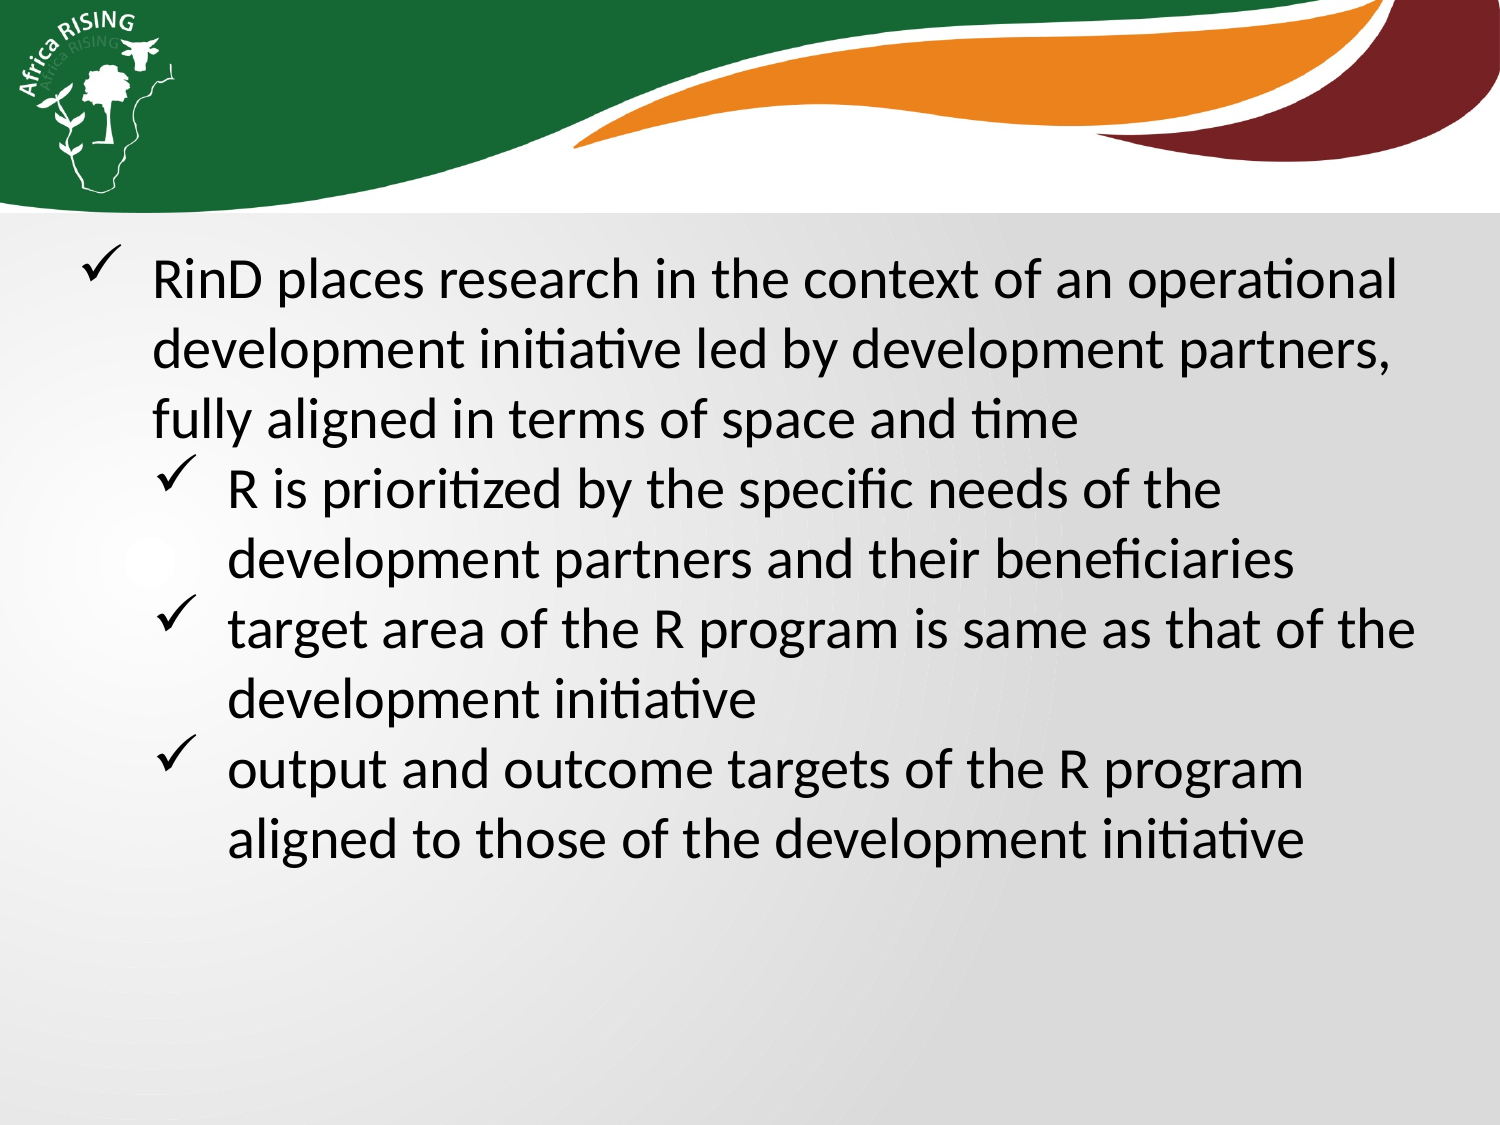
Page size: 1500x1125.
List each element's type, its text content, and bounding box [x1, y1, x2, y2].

text_box RinD places research in the context of an operational development initiative led by development partners, fully aligned in terms of space and time R is prioritized by the specific needs of the development partners and their beneficiaries target area of the R program is same as that of the development initiative output and outcome targets of the R program aligned to those of the development initiative [62, 233, 1463, 1018]
picture [0, 0, 1500, 213]
